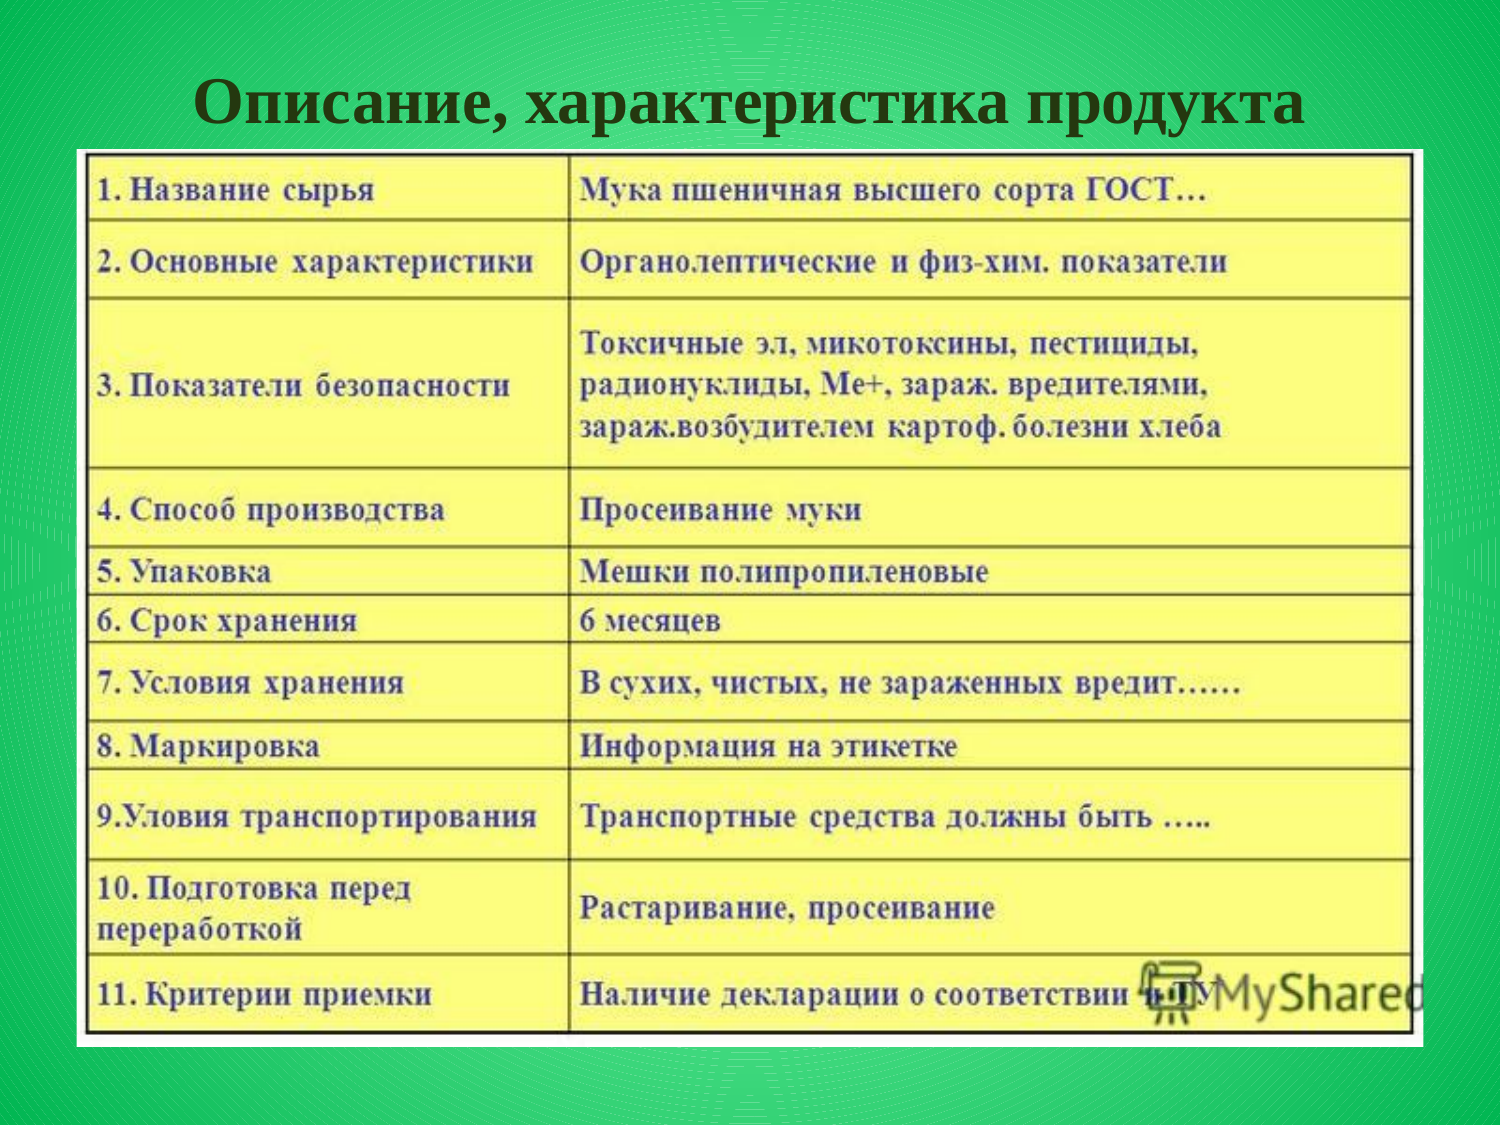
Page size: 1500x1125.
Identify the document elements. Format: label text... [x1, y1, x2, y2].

title Описание, характеристика продукта [75, 45, 1425, 149]
picture [76, 148, 1424, 1047]
